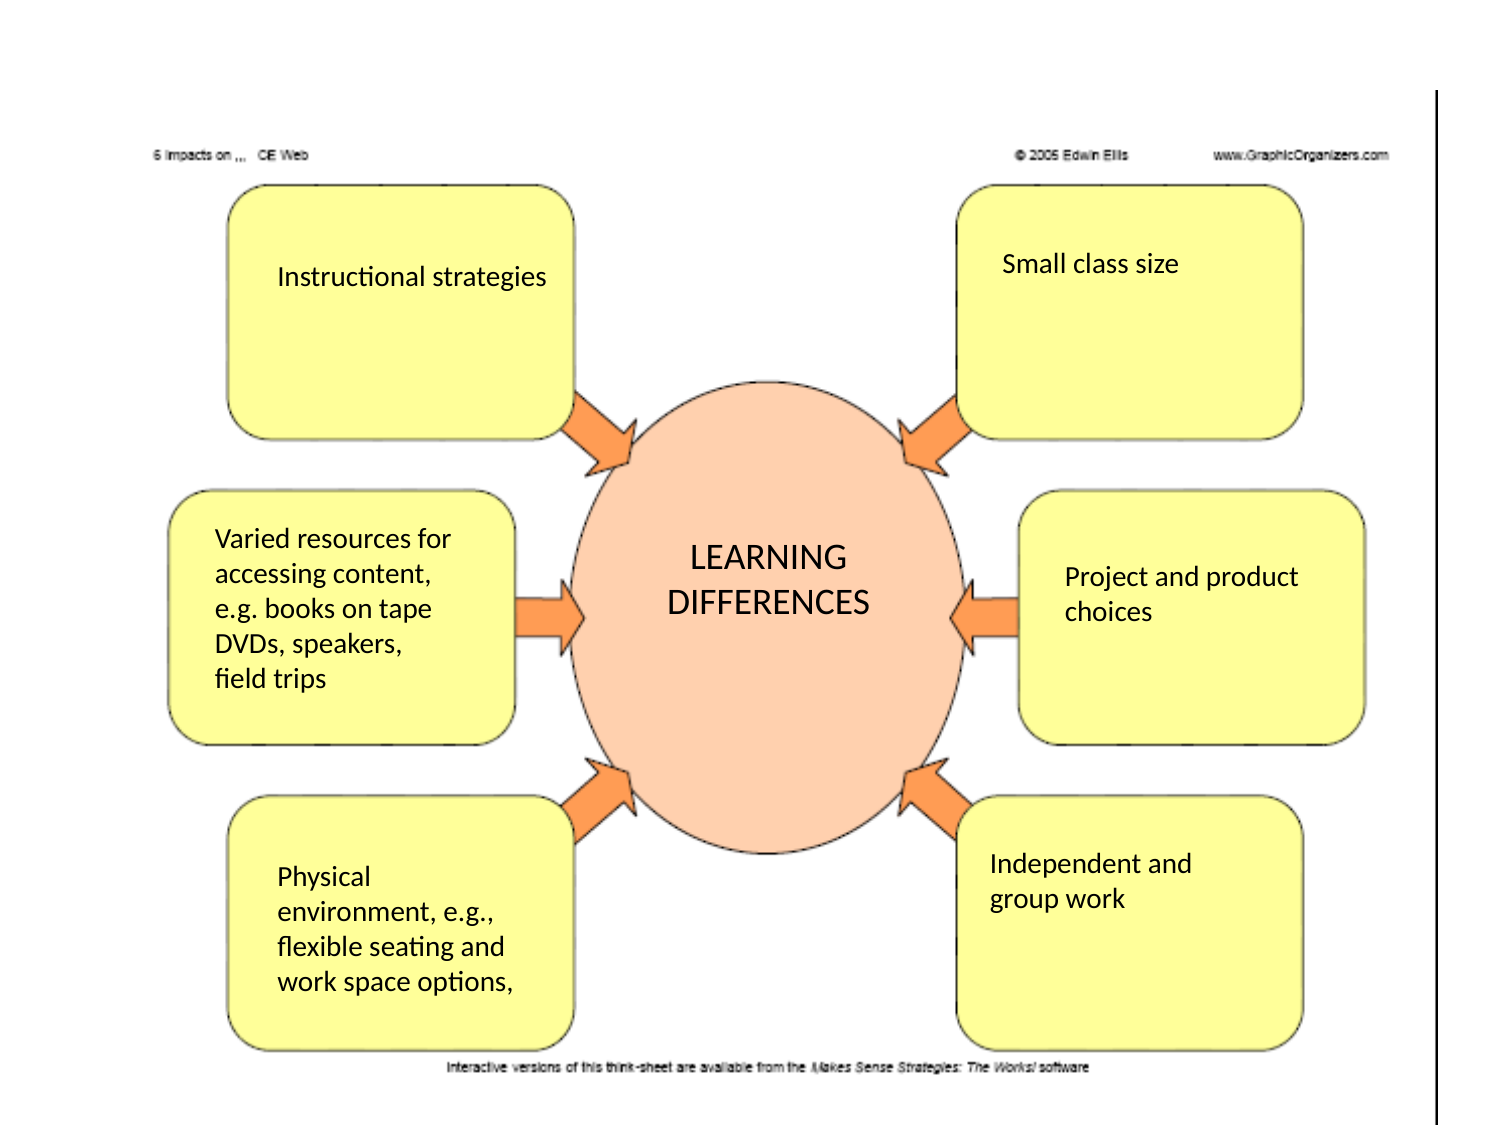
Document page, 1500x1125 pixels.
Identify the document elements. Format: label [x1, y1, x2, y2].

list [99, 89, 1438, 1125]
